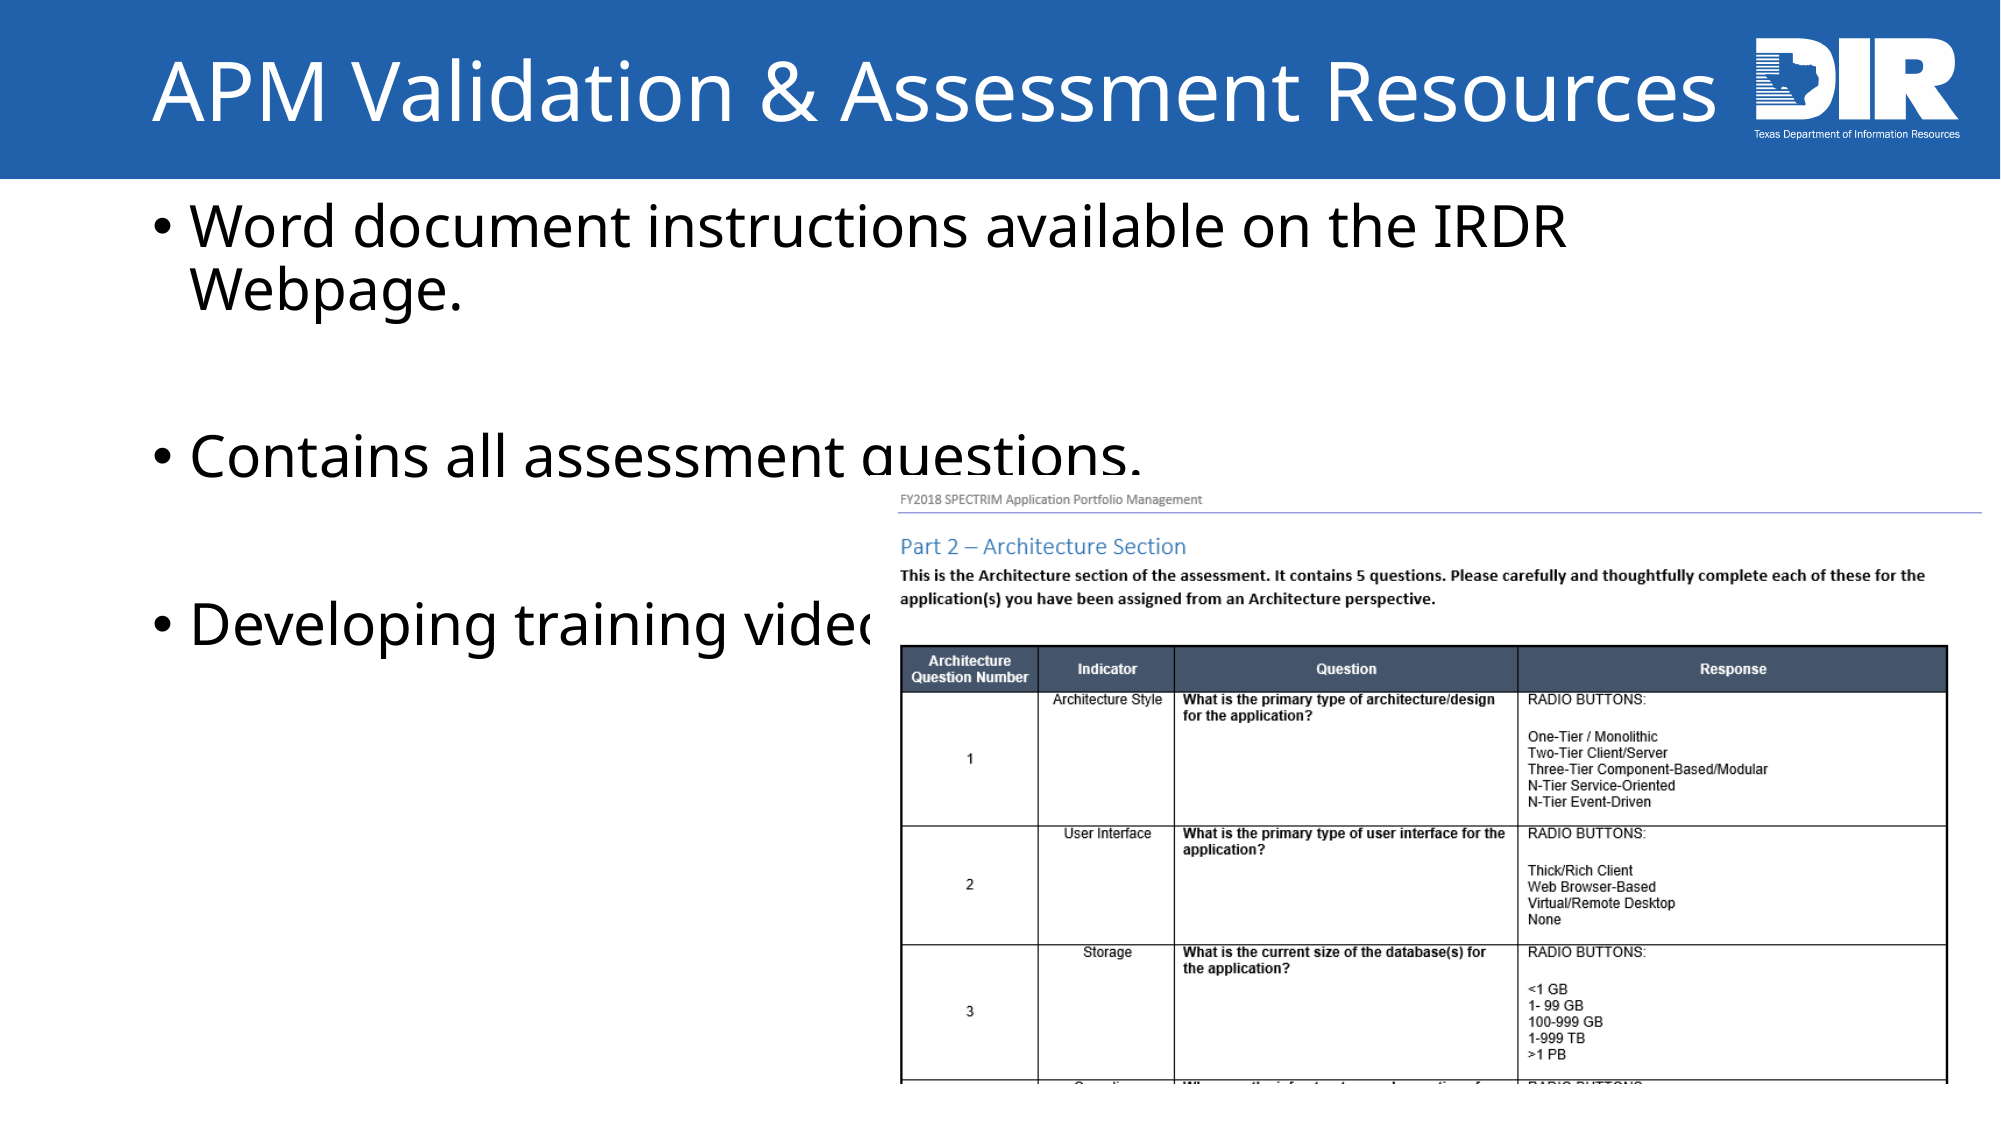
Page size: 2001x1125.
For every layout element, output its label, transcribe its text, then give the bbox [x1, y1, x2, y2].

list Word document instructions available on the IRDR Webpage. Contains all assessment questions. Developing training videos. [137, 189, 1750, 1014]
title APM Validation & Assessment Resources [137, 0, 1750, 189]
picture [0, 0, 2001, 1125]
